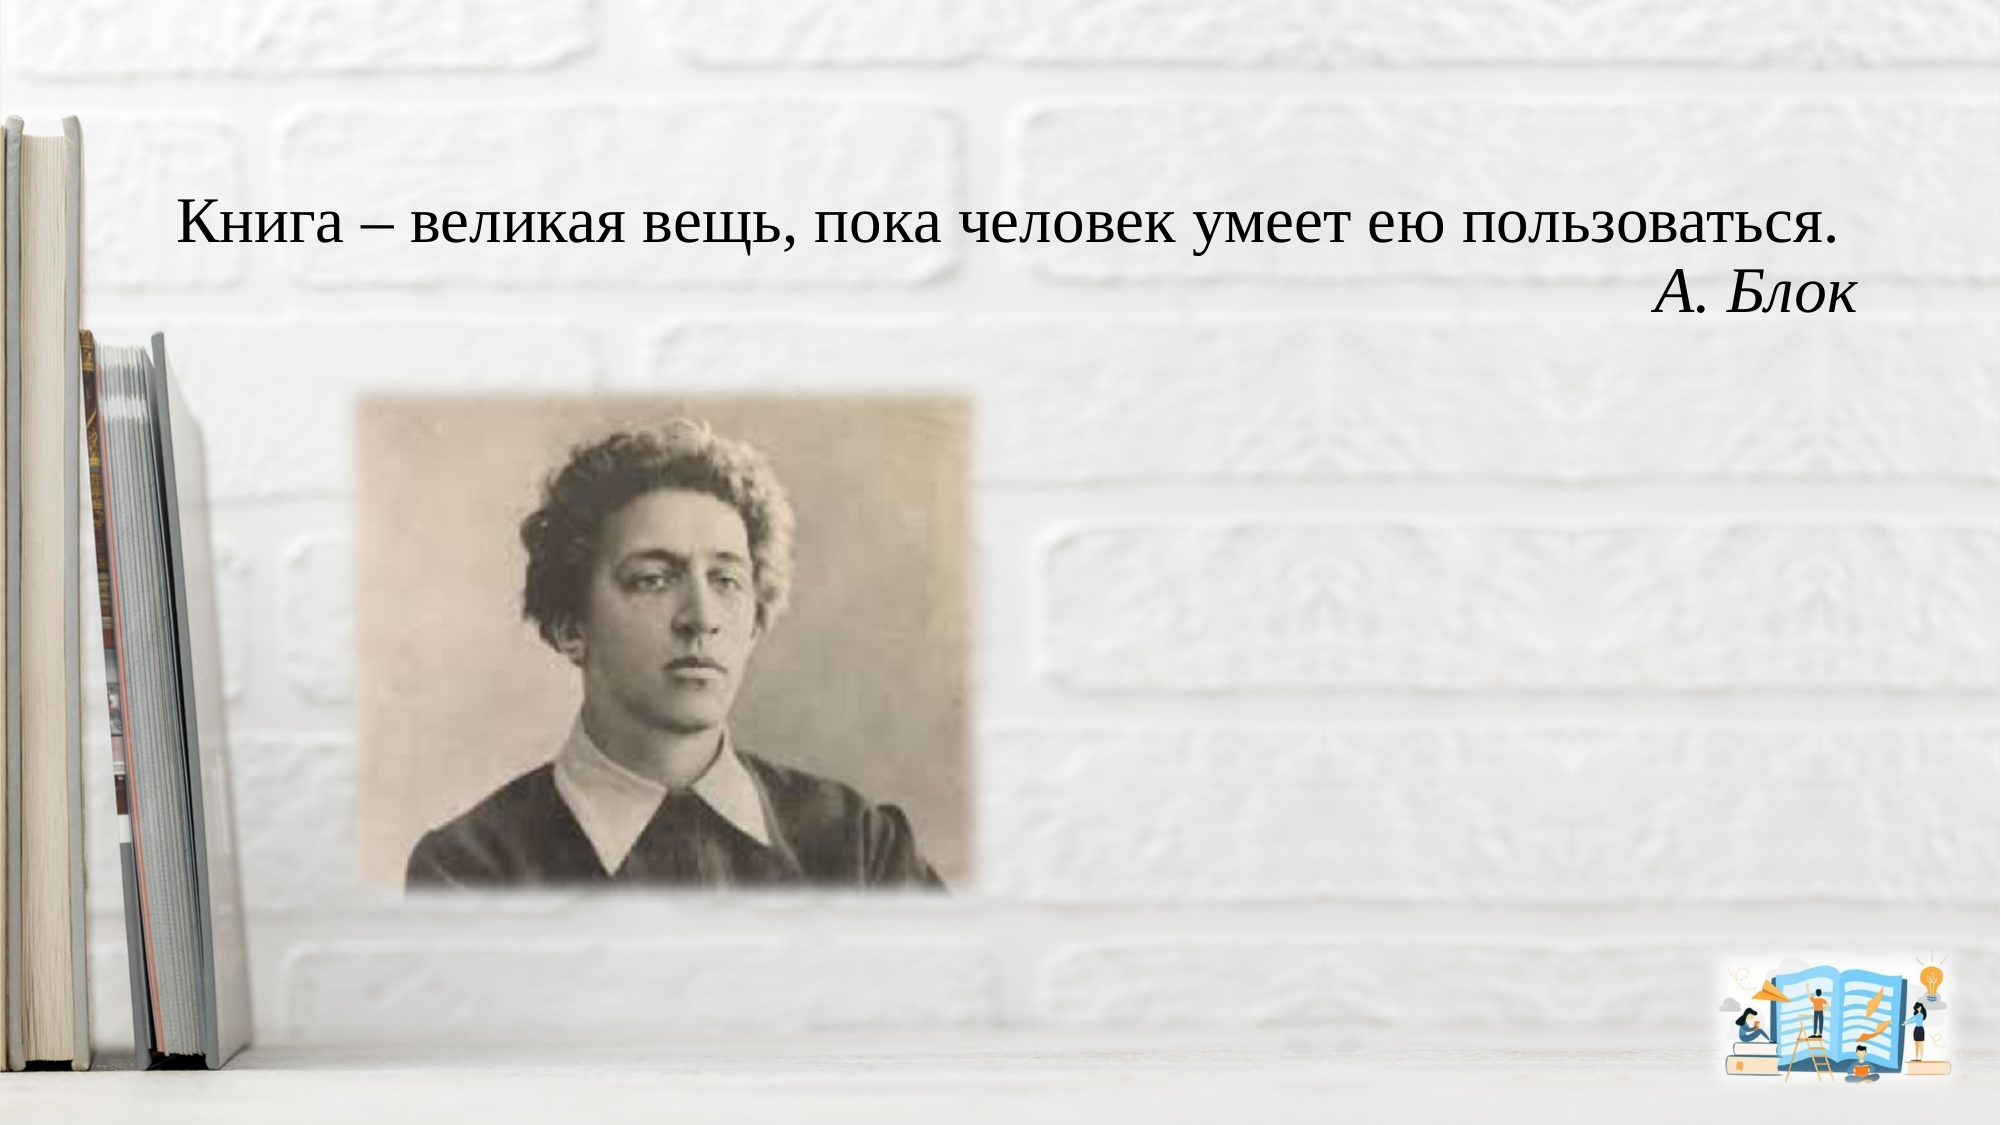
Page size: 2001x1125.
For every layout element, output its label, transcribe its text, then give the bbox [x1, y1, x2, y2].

picture [0, 0, 2000, 1125]
title Книга – великая вещь, пока человек умеет ею пользоваться. А. Блок [147, 147, 1873, 366]
